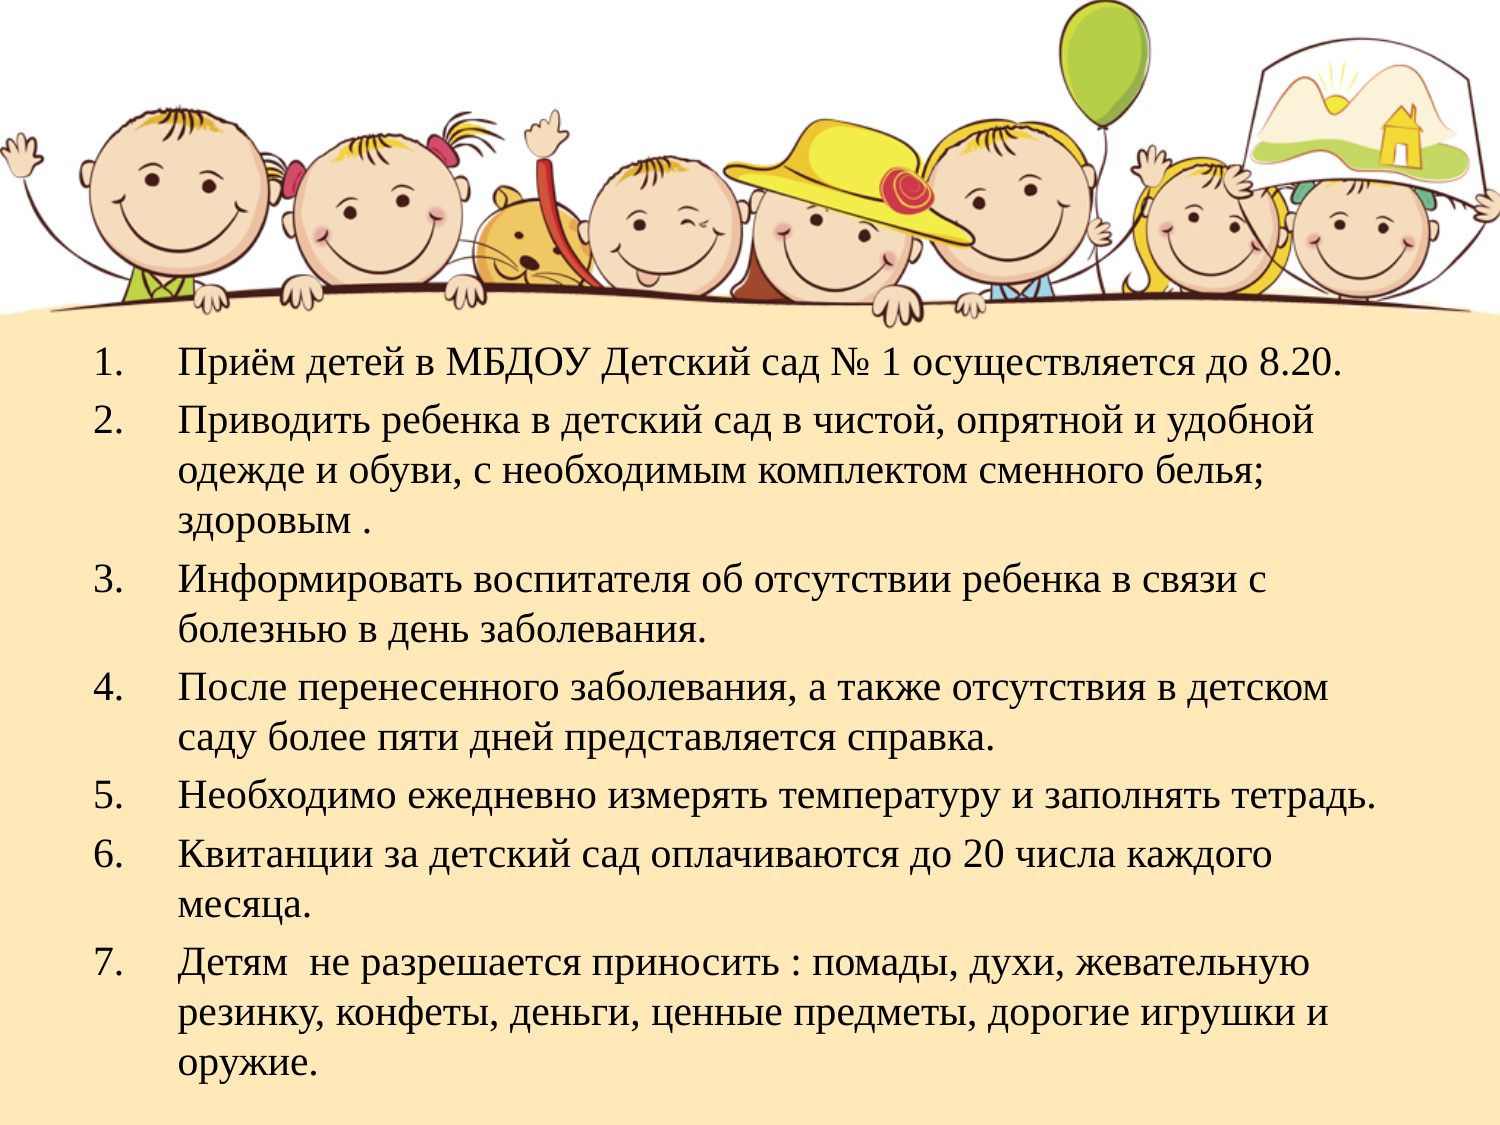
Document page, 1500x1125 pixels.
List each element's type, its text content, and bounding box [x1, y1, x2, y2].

picture [0, 0, 1500, 1125]
list Приём детей в МБДОУ Детский сад № 1 осуществляется до 8.20. Приводить ребенка в детский сад в чистой, опрятной и удобной одежде и обуви, с необходимым комплектом сменного белья; здоровым . Информировать воспитателя об отсутствии ребенка в связи с болезнью в день заболевания. После перенесенного заболевания, а также отсутствия в детском саду более пяти дней представляется справка. Необходимо ежедневно измерять температуру и заполнять тетрадь. Квитанции за детский сад оплачиваются до 20 числа каждого месяца. Детям не разрешается приносить : помады, духи, жевательную резинку, конфеты, деньги, ценные предметы, дорогие игрушки и оружие. [77, 326, 1417, 898]
